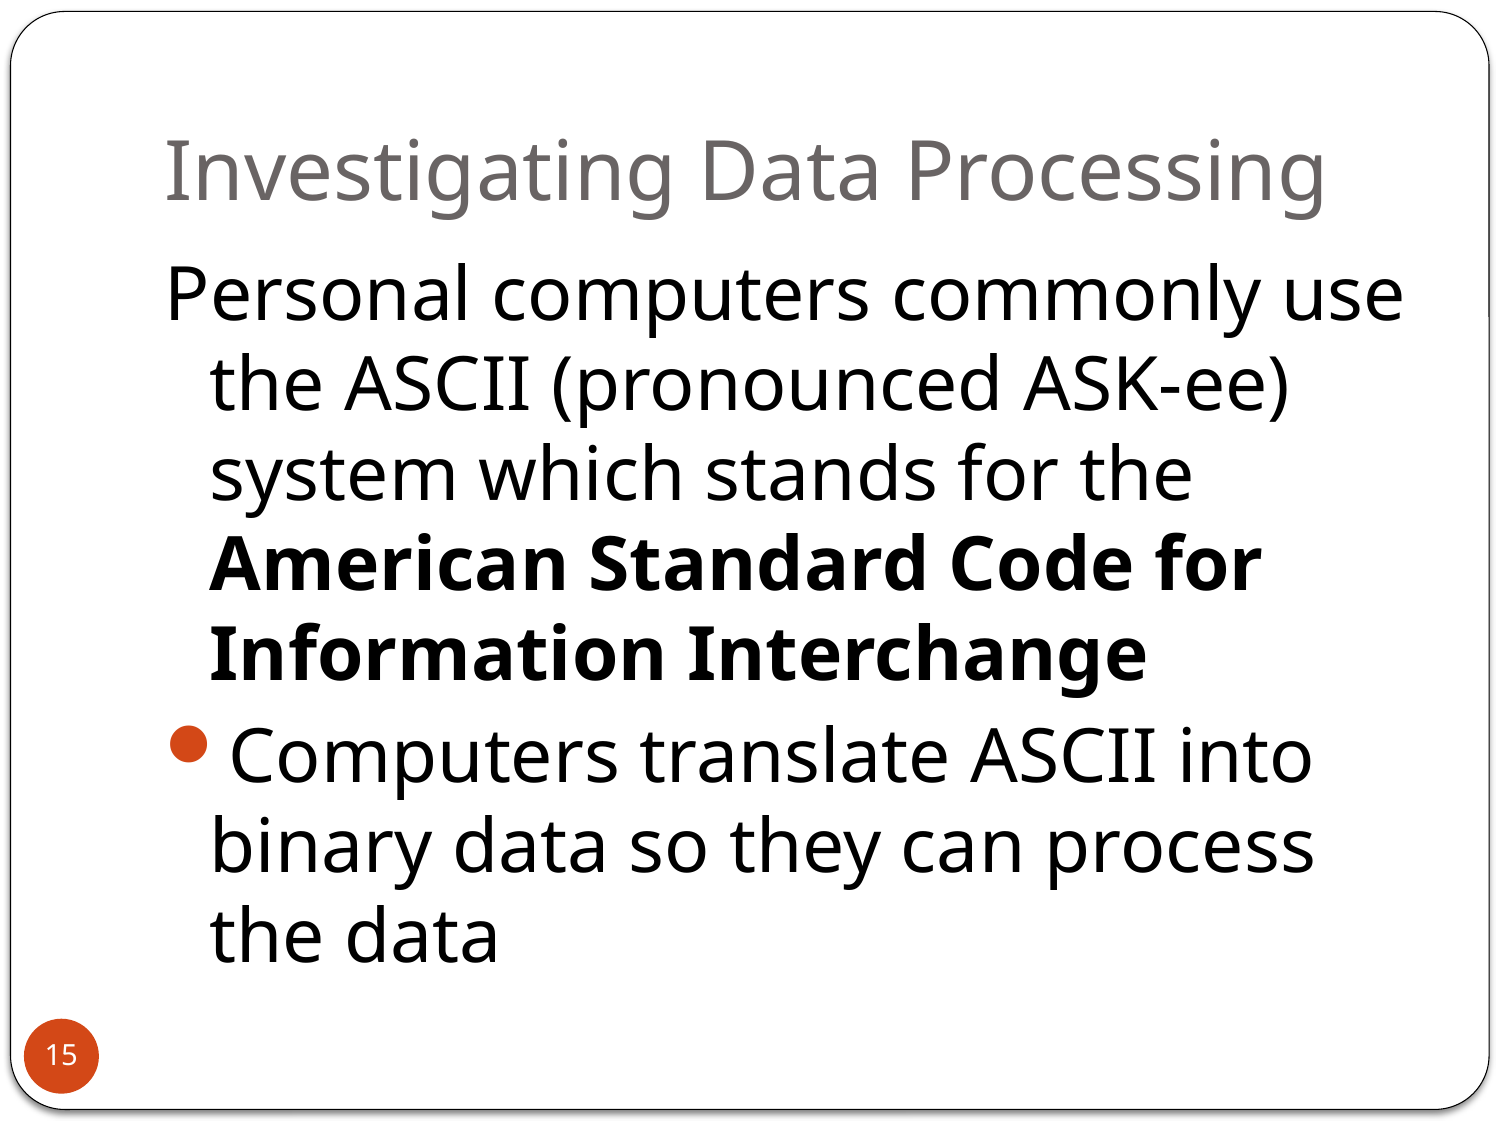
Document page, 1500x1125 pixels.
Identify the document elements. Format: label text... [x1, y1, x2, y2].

slide_number 15 [23, 1018, 99, 1094]
title Investigating Data Processing [150, 45, 1425, 233]
list Personal computers commonly use the ASCII (pronounced ASK-ee) system which stands for the American Standard Code for Information Interchange Computers translate ASCII into binary data so they can process the data [150, 237, 1425, 988]
